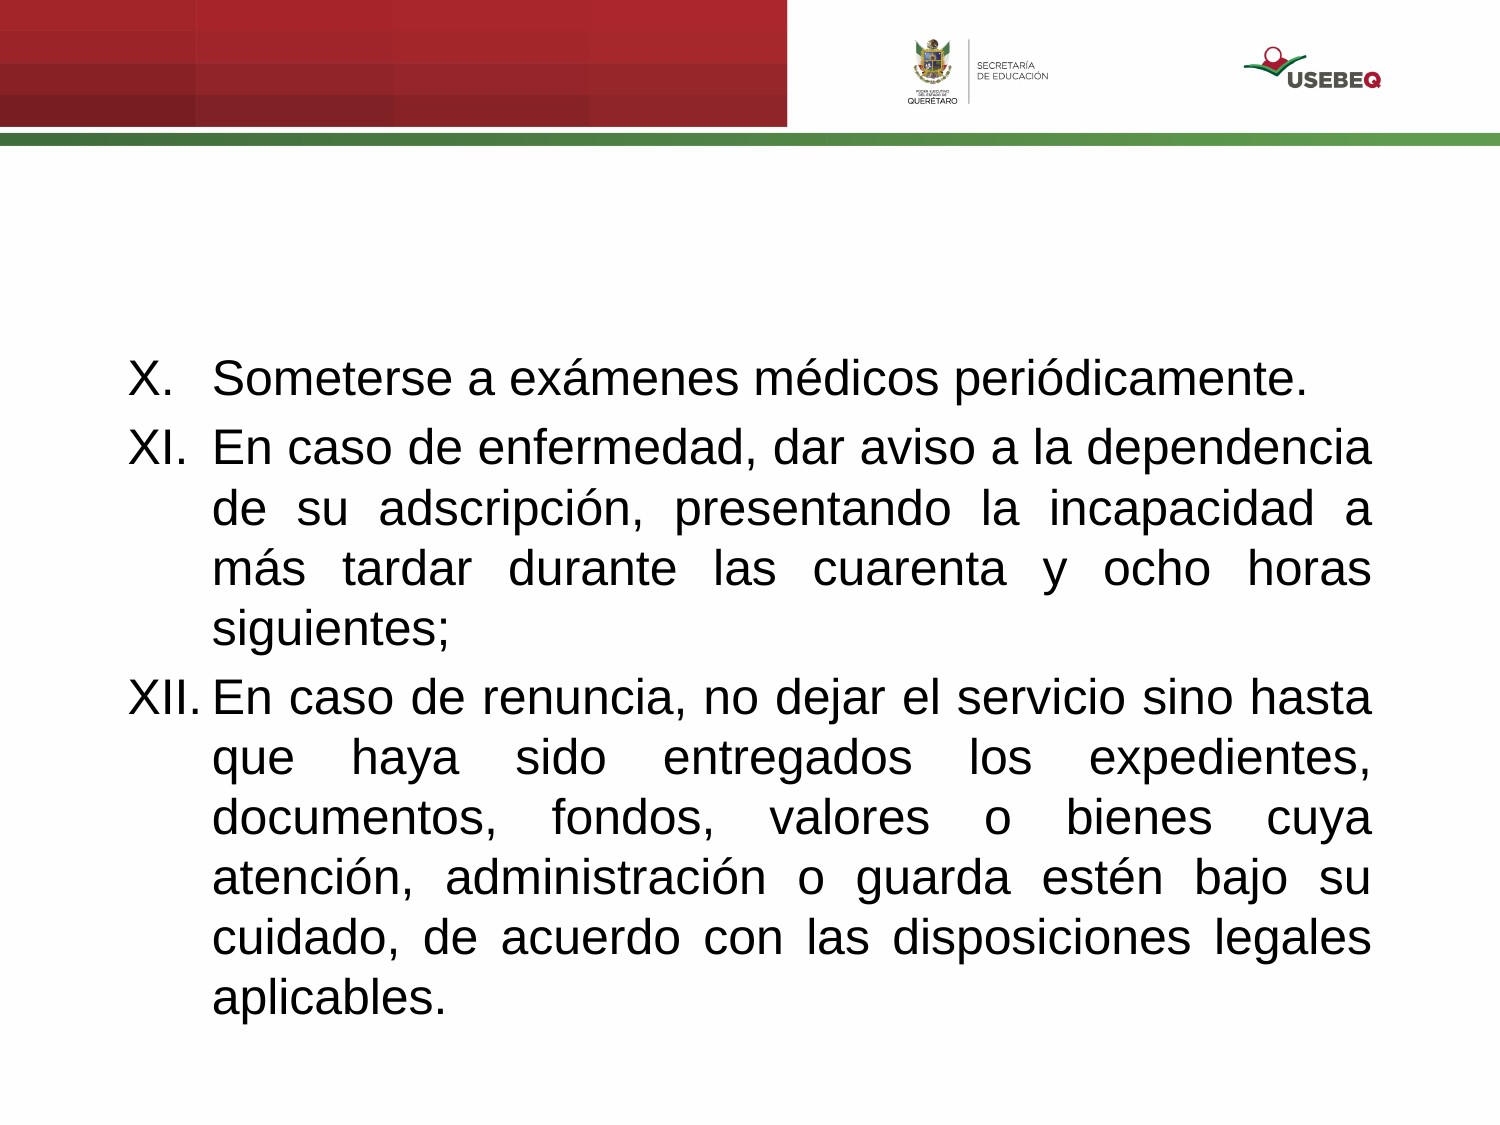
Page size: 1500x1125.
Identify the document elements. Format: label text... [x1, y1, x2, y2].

picture [0, 0, 1500, 1125]
list Someterse a exámenes médicos periódicamente. En caso de enfermedad, dar aviso a la dependencia de su adscripción, presentando la incapacidad a más tardar durante las cuarenta y ocho horas siguientes; En caso de renuncia, no dejar el servicio sino hasta que haya sido entregados los expedientes, documentos, fondos, valores o bienes cuya atención, administración o guarda estén bajo su cuidado, de acuerdo con las disposiciones legales aplicables. [112, 337, 1388, 1063]
